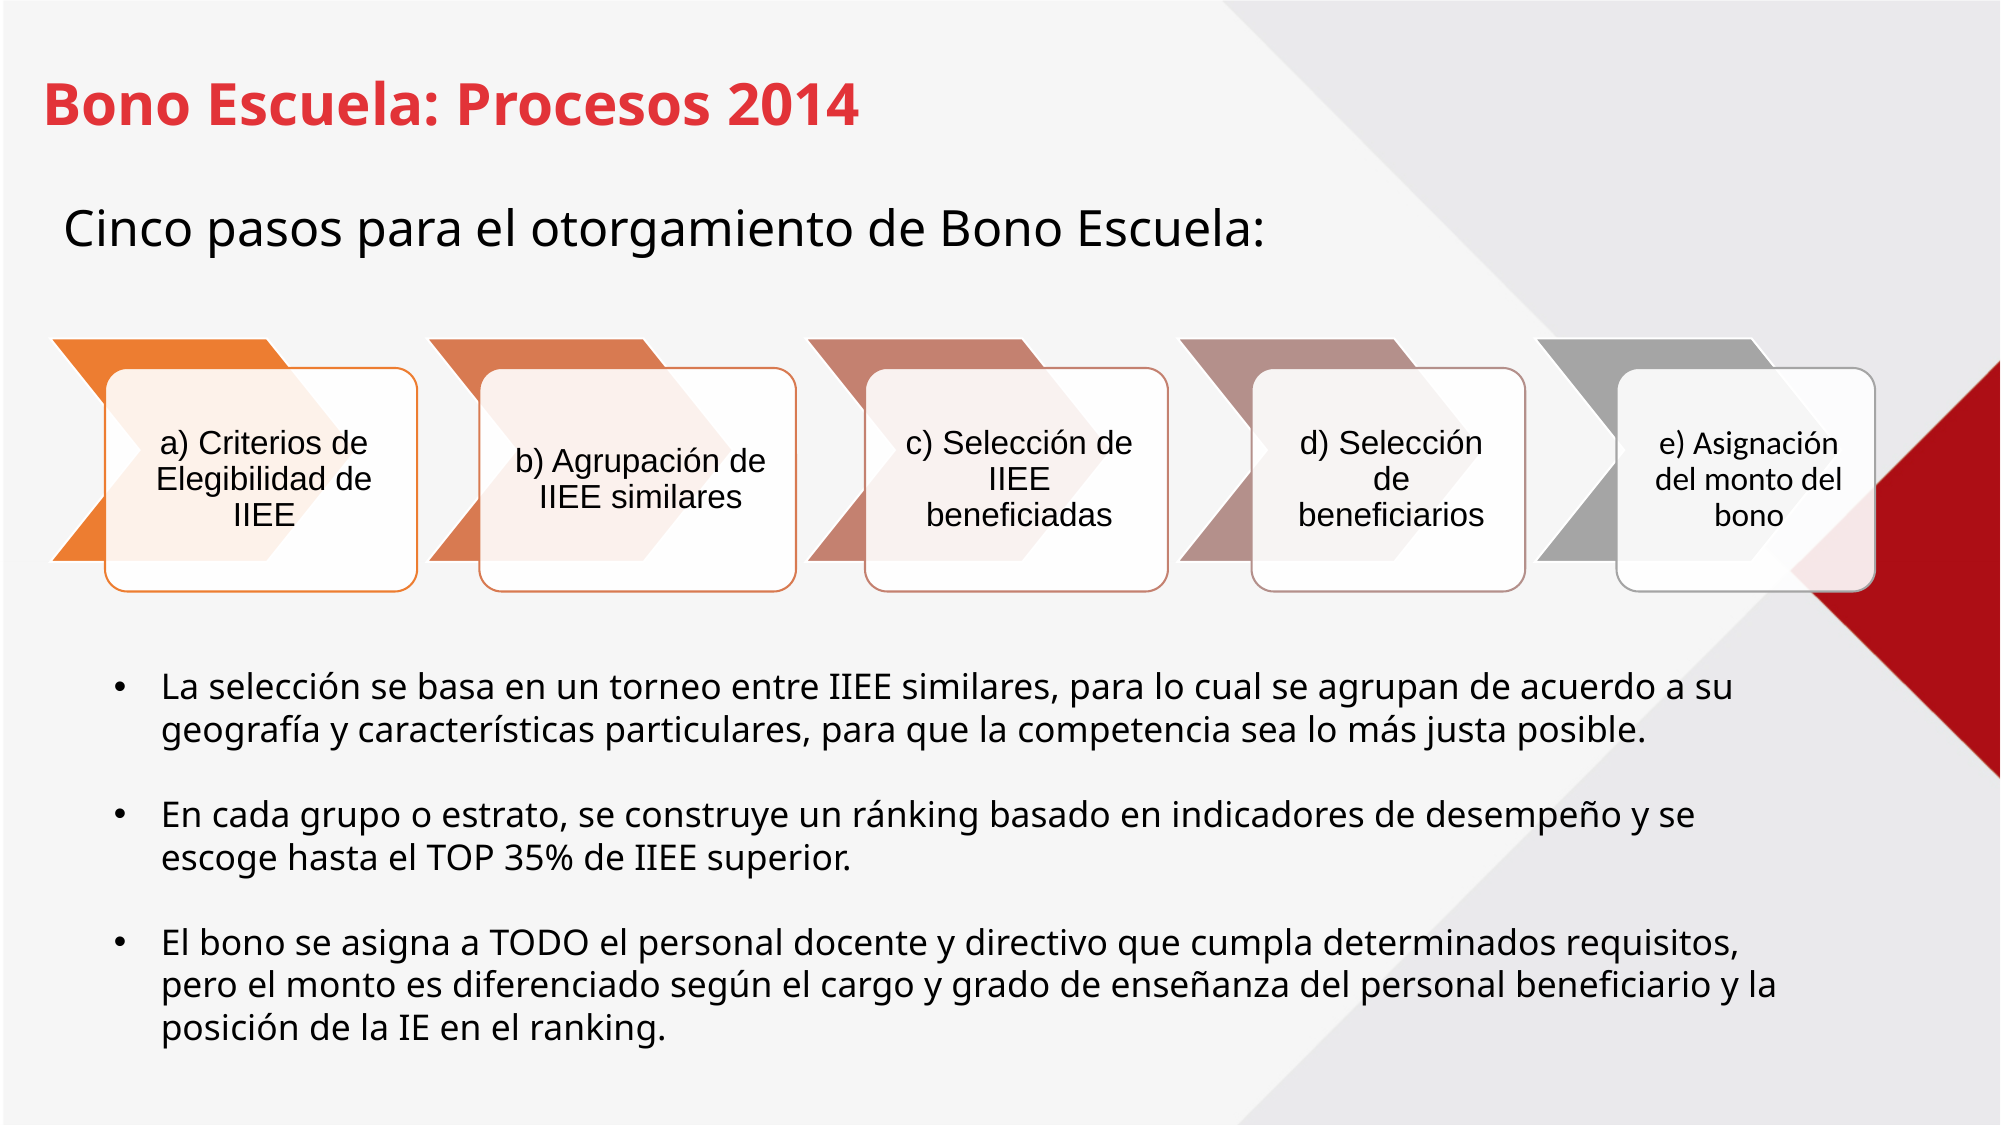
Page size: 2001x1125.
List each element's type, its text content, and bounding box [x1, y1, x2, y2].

text_box Bono Escuela: Procesos 2014 [27, 51, 1990, 154]
text_box La selección se basa en un torneo entre IIEE similares, para lo cual se agrupan de acuerdo a su geografía y características particulares, para que la competencia sea lo más justa posible. En cada grupo o estrato, se construye un ránking basado en indicadores de desempeño y se escoge hasta el TOP 35% de IIEE superior. El bono se asigna a TODO el personal docente y directivo que cumpla determinados requisitos, pero el monto es diferenciado según el cargo y grado de enseñanza del personal beneficiario y la posición de la IE en el ranking. [99, 828, 1798, 1055]
picture [0, 0, 2001, 1125]
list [49, 102, 1876, 828]
